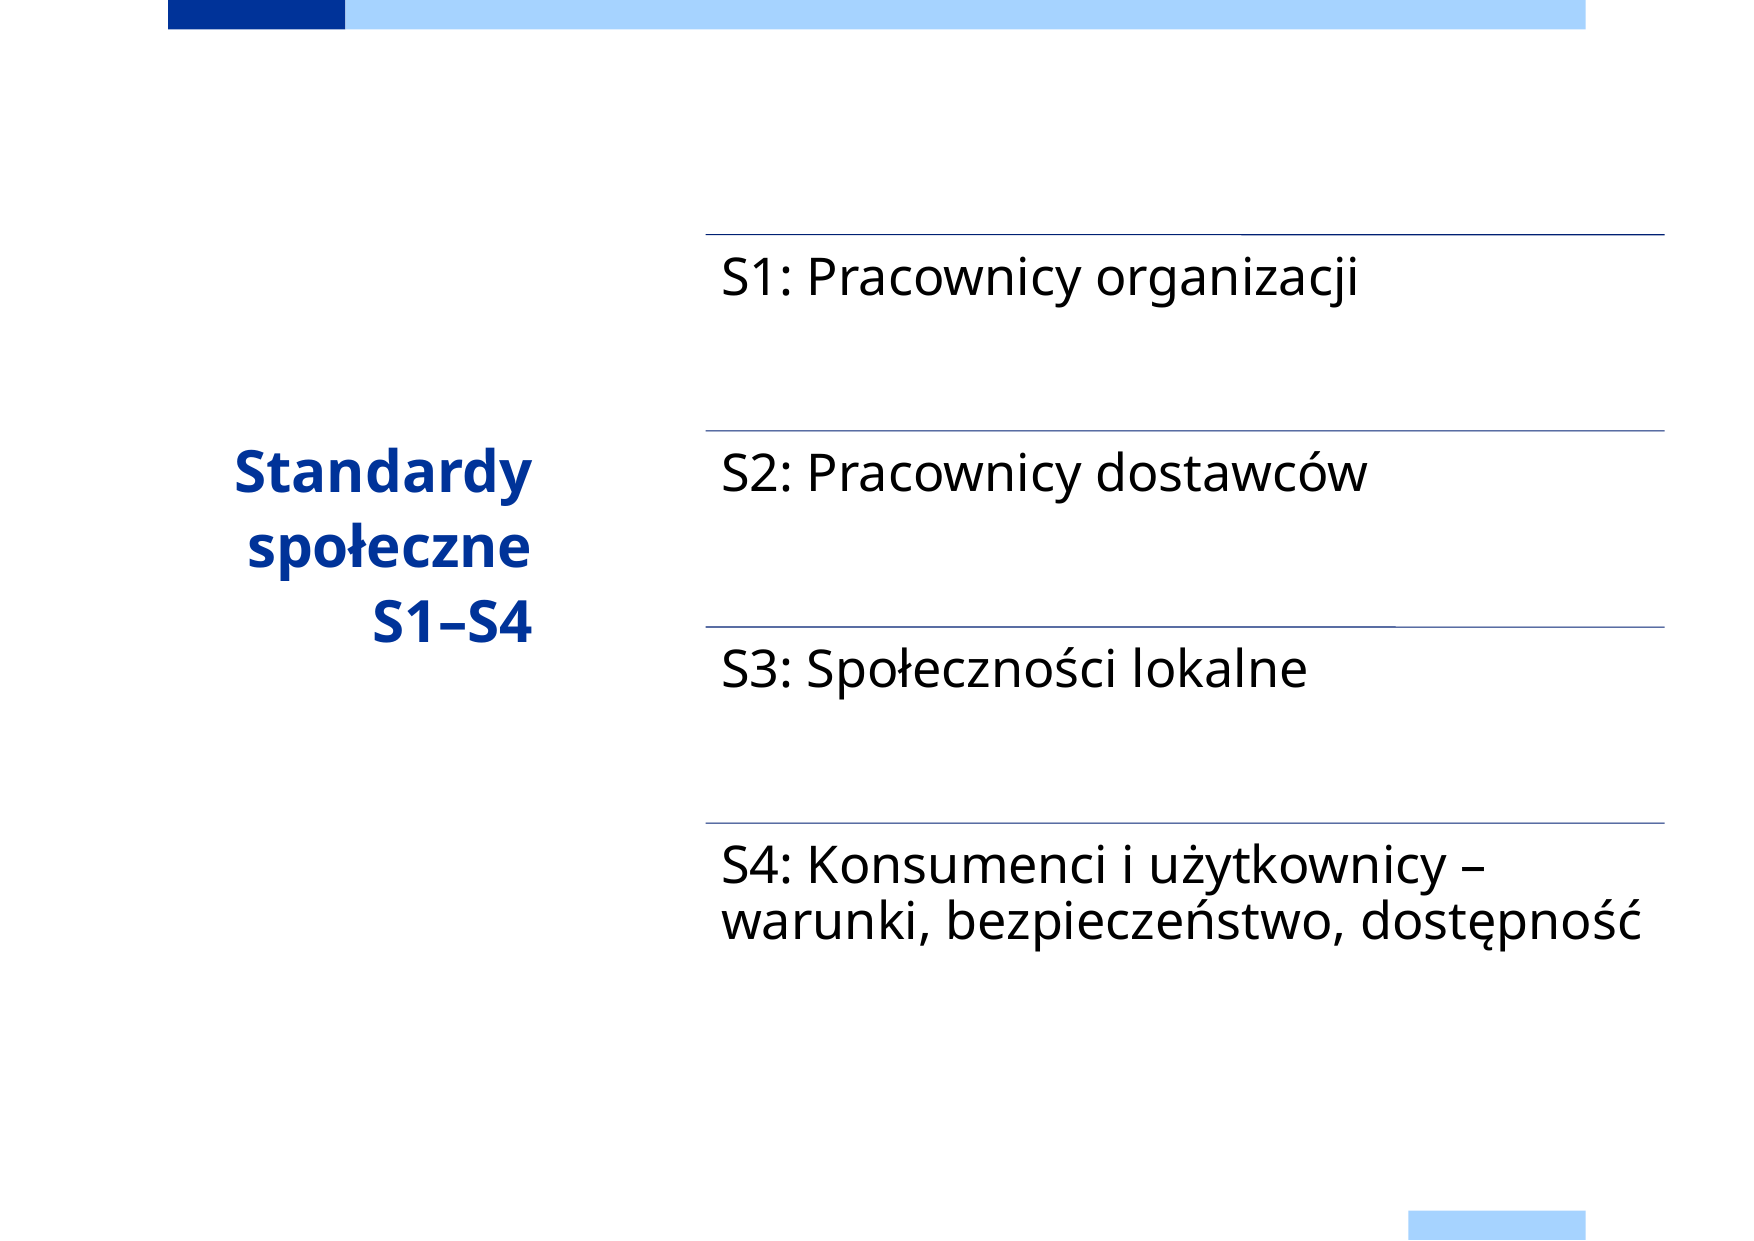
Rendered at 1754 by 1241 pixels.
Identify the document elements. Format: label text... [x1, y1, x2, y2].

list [705, 234, 1665, 1020]
title Standardy społeczne S1–S4 [84, 368, 533, 714]
